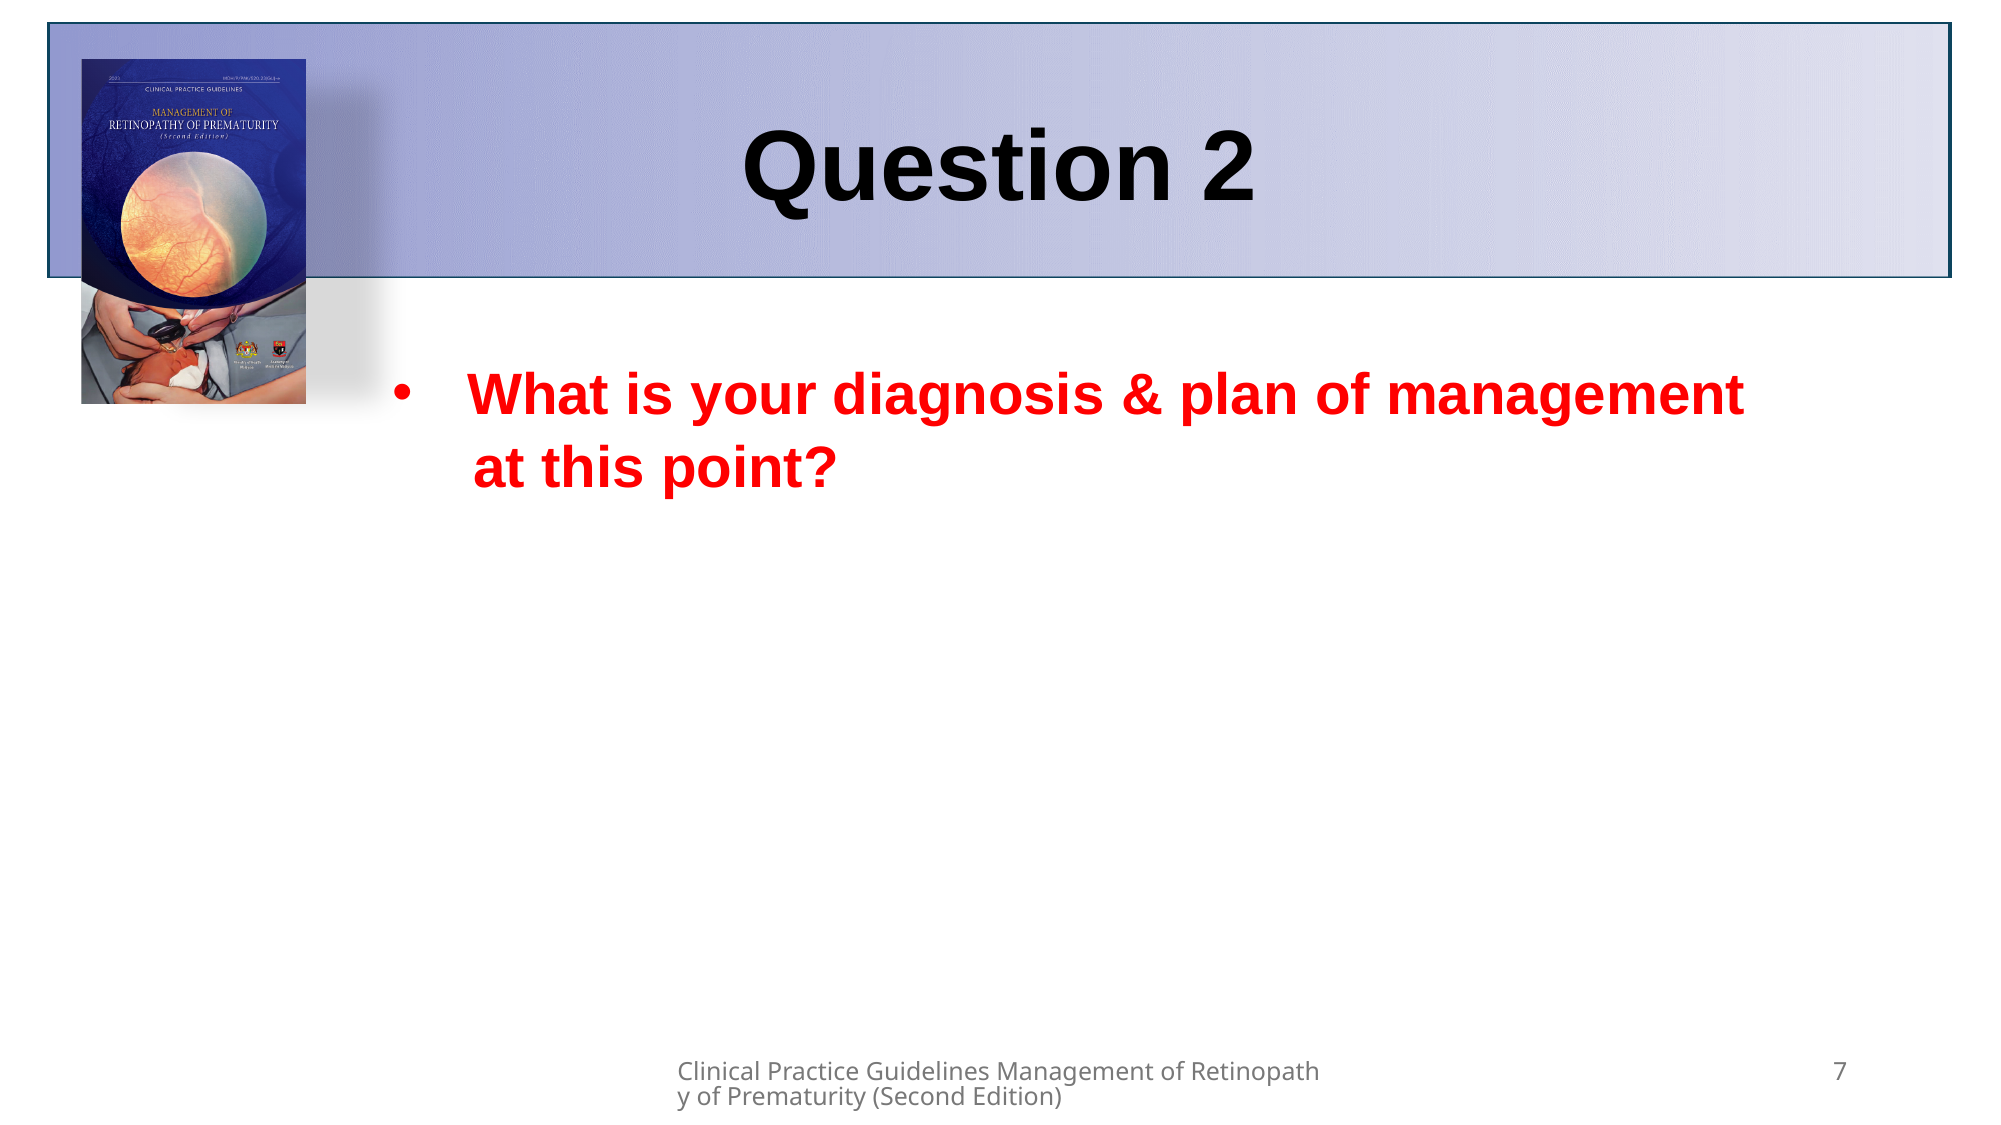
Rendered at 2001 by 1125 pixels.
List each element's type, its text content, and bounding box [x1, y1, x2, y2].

slide_number 7 [1412, 1042, 1863, 1103]
footer Clinical Practice Guidelines Management of Retinopathy of Prematurity (Second Edition) [662, 1042, 1338, 1103]
picture [47, 21, 1953, 405]
list What is your diagnosis & plan of management at this point? [377, 356, 2000, 926]
